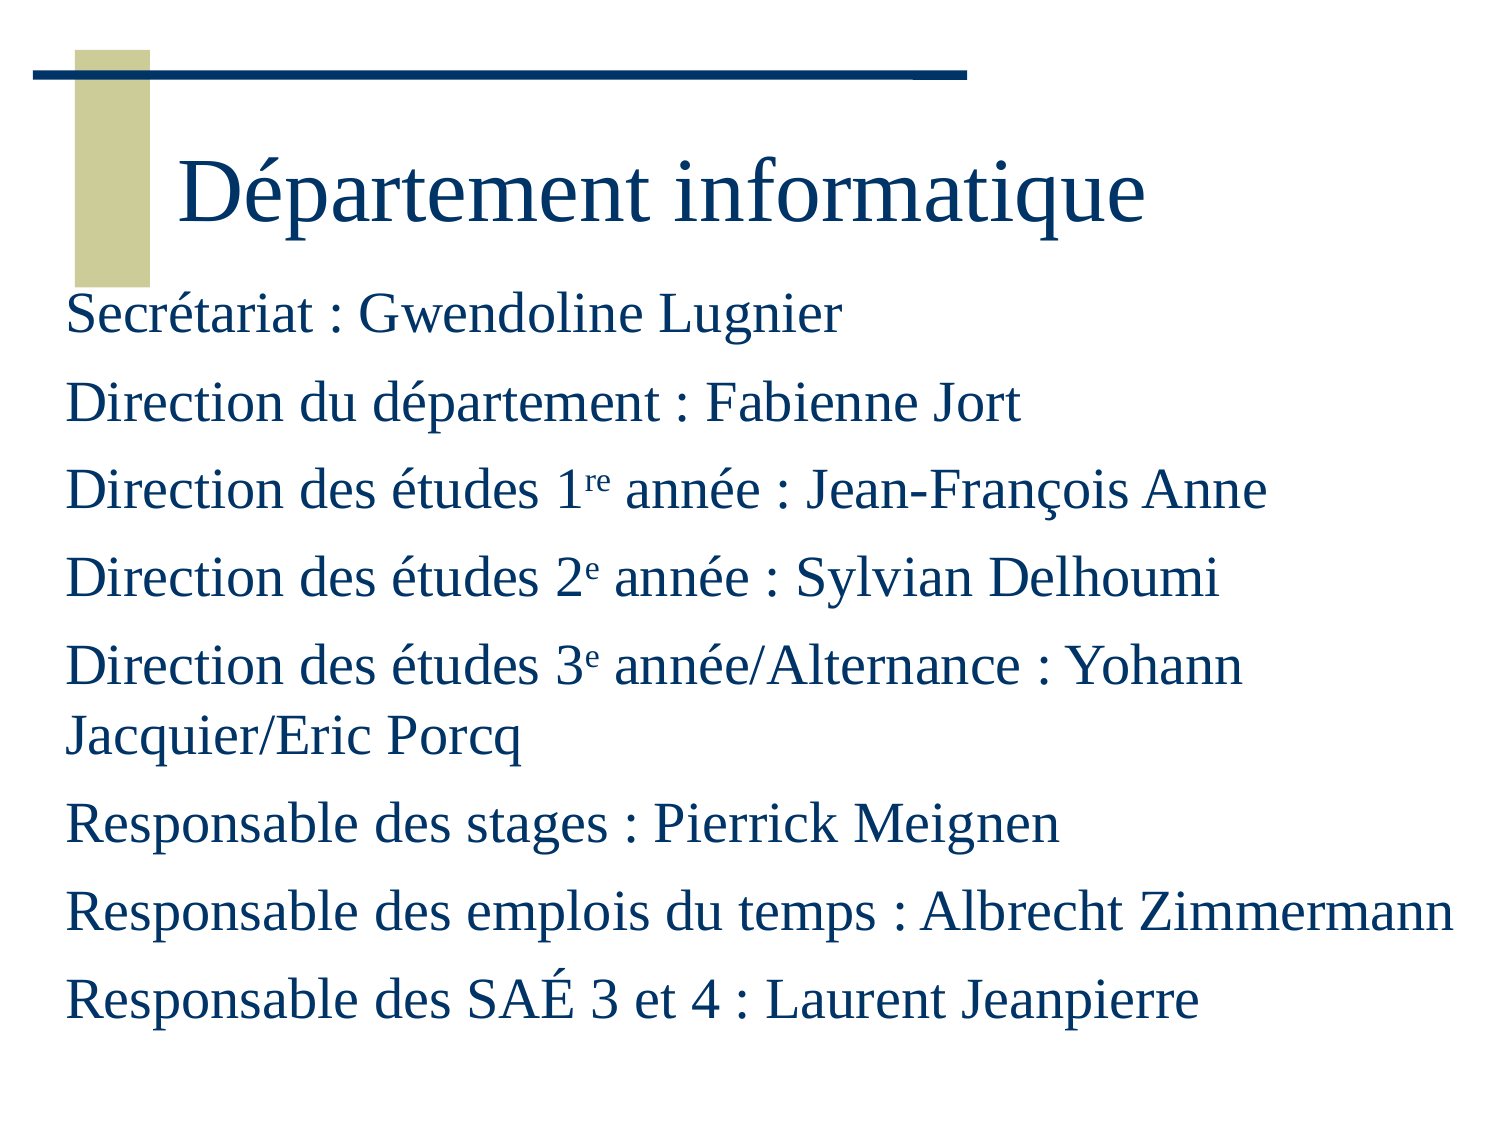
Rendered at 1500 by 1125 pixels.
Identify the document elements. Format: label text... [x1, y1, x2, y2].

list Secrétariat : Gwendoline Lugnier Direction du département : Fabienne Jort Direction des études 1re année : Jean-François Anne Direction des études 2e année : Sylvian Delhoumi Direction des études 3e année/Alternance : Yohann Jacquier/Eric Porcq Responsable des stages : Pierrick Meignen Responsable des emplois du temps : Albrecht Zimmermann Responsable des SAÉ 3 et 4 : Laurent Jeanpierre [50, 267, 1483, 1071]
title Département informatique [162, 99, 1450, 267]
